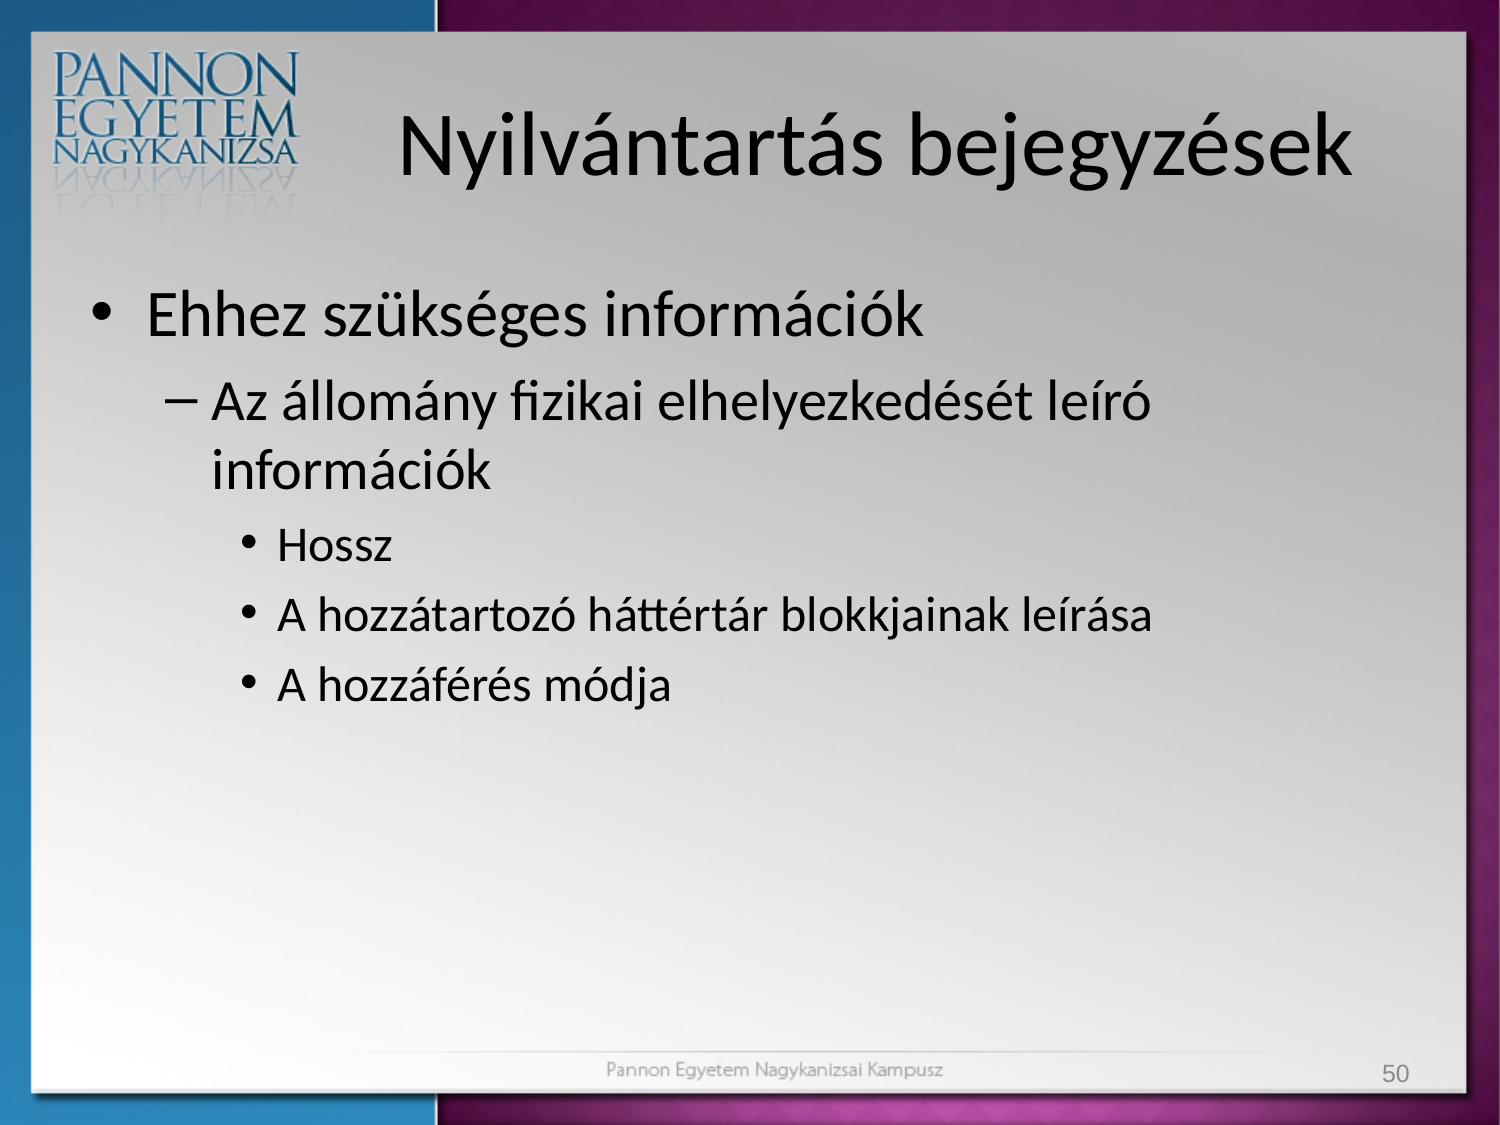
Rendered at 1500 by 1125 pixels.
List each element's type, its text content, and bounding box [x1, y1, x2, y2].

list Ehhez szükséges információk Az állomány fizikai elhelyezkedését leíró információk Hossz A hozzátartozó háttértár blokkjainak leírása A hozzáférés módja [75, 262, 1425, 1038]
title Nyilvántartás bejegyzések [328, 45, 1425, 233]
slide_number 50 [1074, 1042, 1425, 1103]
picture [0, 0, 1500, 1125]
